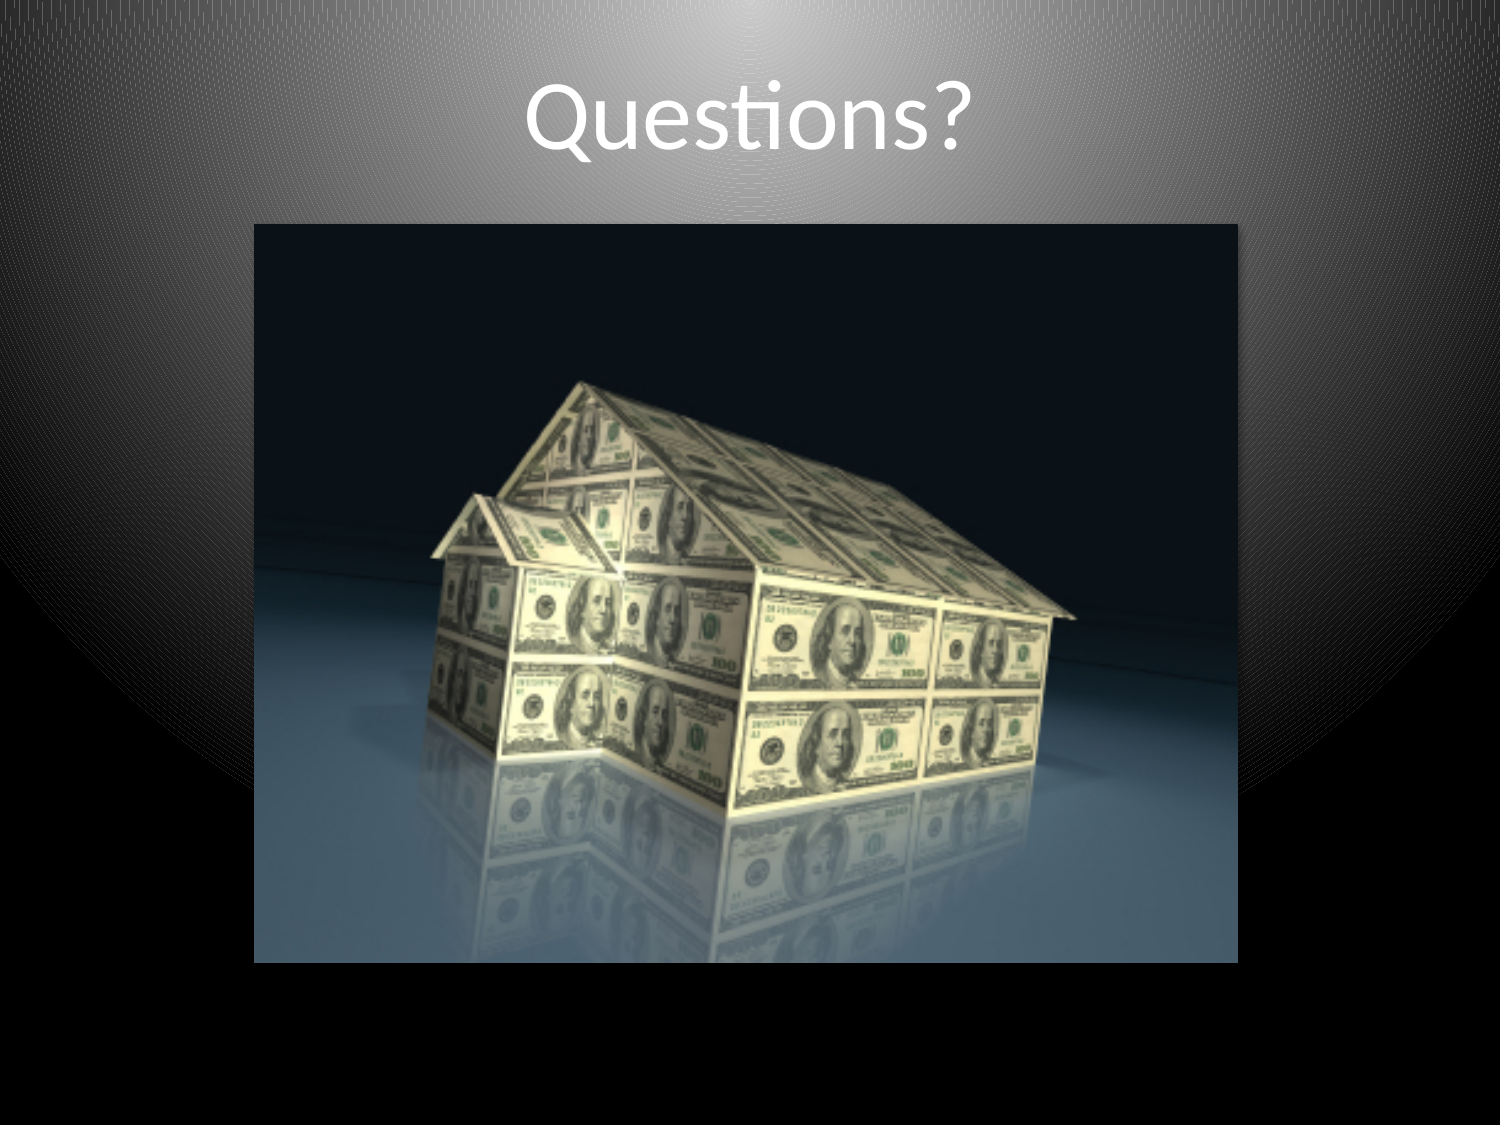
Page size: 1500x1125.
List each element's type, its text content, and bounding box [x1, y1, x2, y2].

title Questions? [75, 45, 1425, 175]
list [253, 224, 1238, 963]
